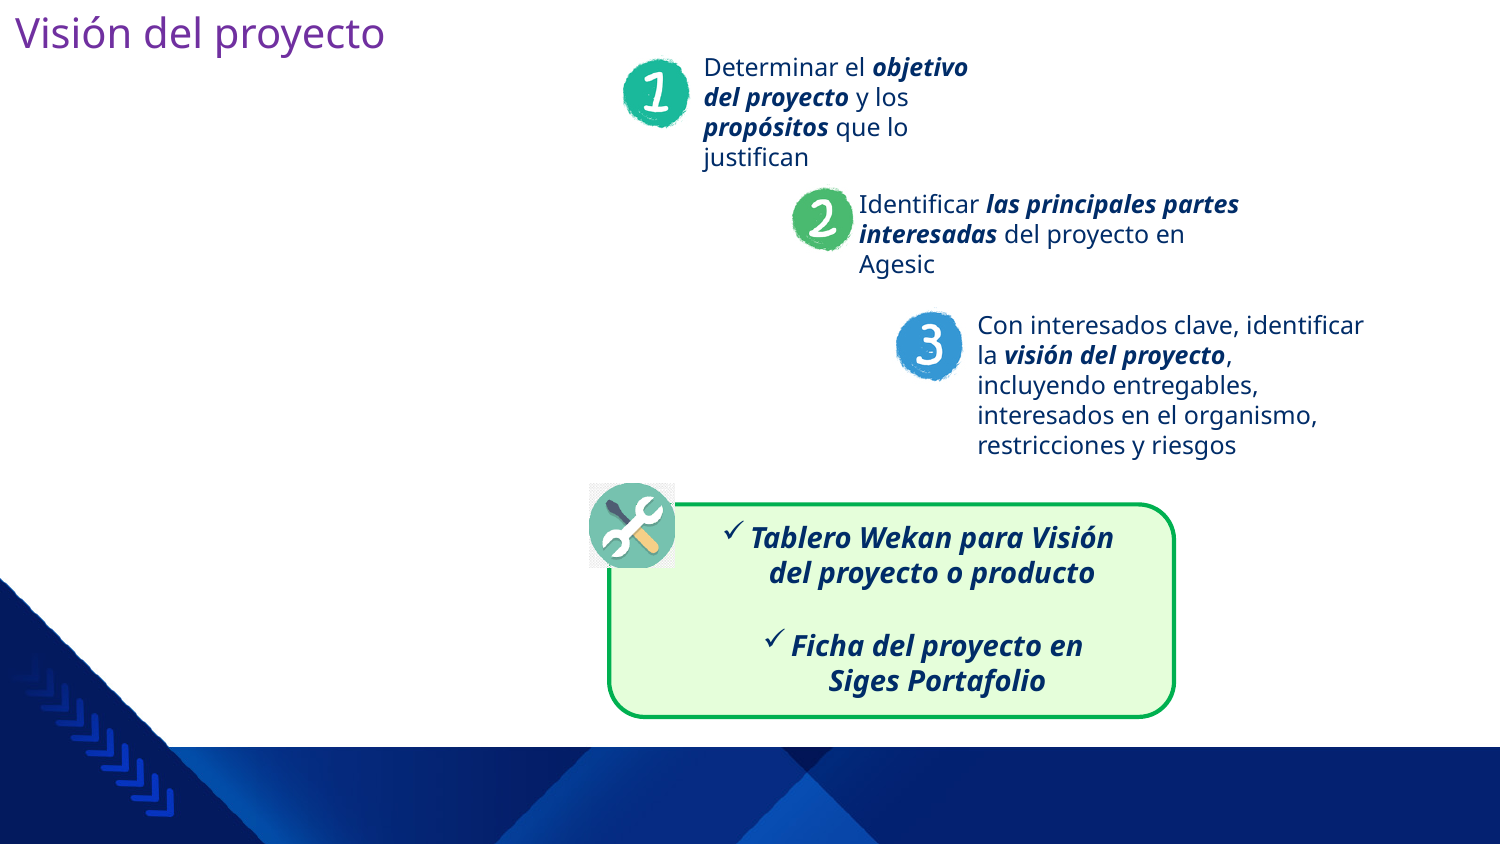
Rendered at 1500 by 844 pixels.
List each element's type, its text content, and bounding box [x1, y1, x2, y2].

text_box Identificar las principales partes interesadas del proyecto en Agesic [844, 181, 1266, 286]
text_box Determinar el objetivo del proyecto y los propósitos que lo justifican [688, 44, 1014, 179]
title Visión del proyecto [0, 0, 1290, 68]
picture [0, 0, 1500, 844]
text_box Con interesados clave, identificar la visión del proyecto, incluyendo entregables, interesados en el organismo, restricciones y riesgos [962, 302, 1382, 467]
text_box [588, 483, 1175, 718]
